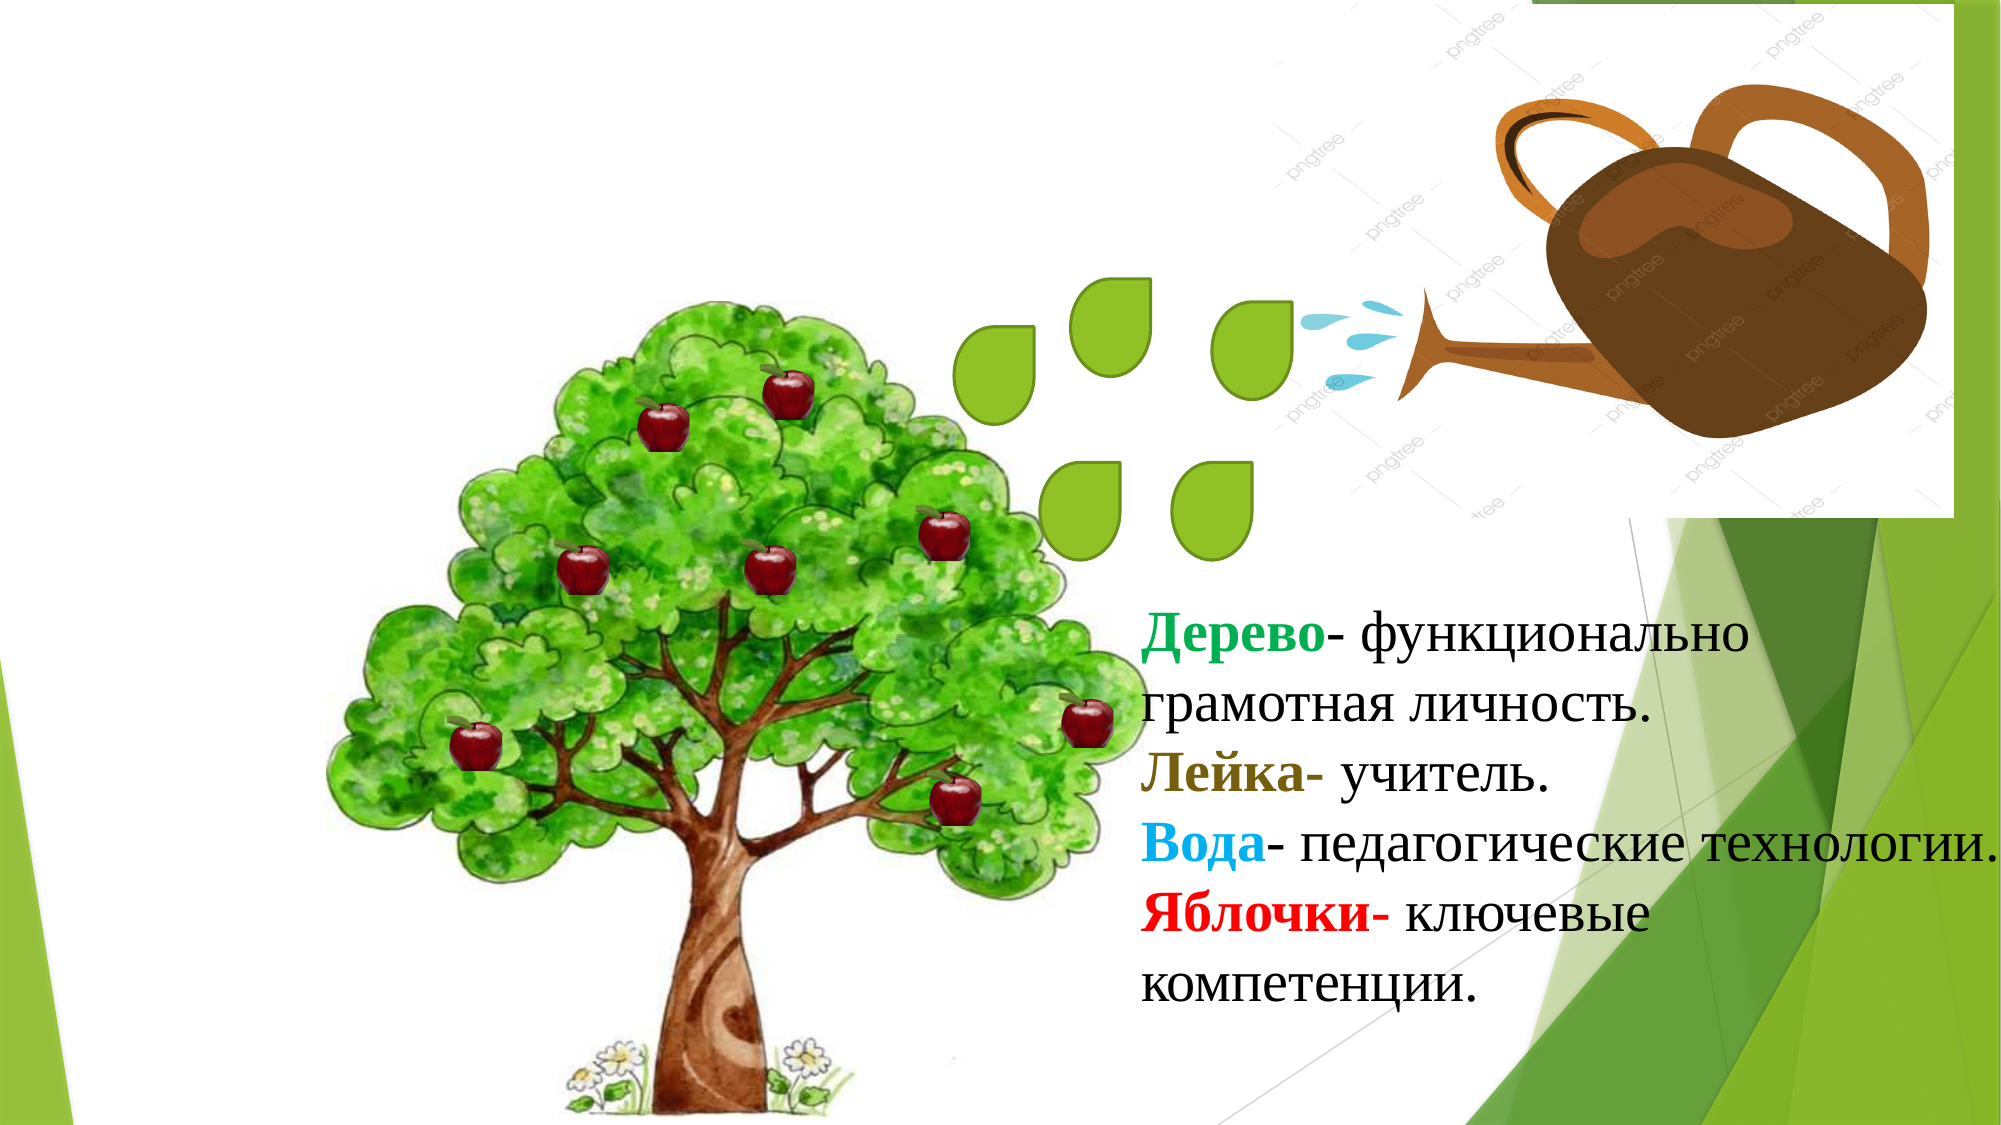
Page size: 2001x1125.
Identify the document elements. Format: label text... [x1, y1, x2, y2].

picture [1275, 3, 1954, 518]
text_box [1210, 300, 1270, 402]
text_box Дерево- функционально грамотная личность. Лейка- учитель. Вода- педагогические технологии. Яблочки- ключевые компетенции. [1160, 585, 2000, 1021]
text_box [1075, 277, 1153, 300]
picture [325, 301, 1156, 1118]
text_box [1170, 460, 1254, 562]
